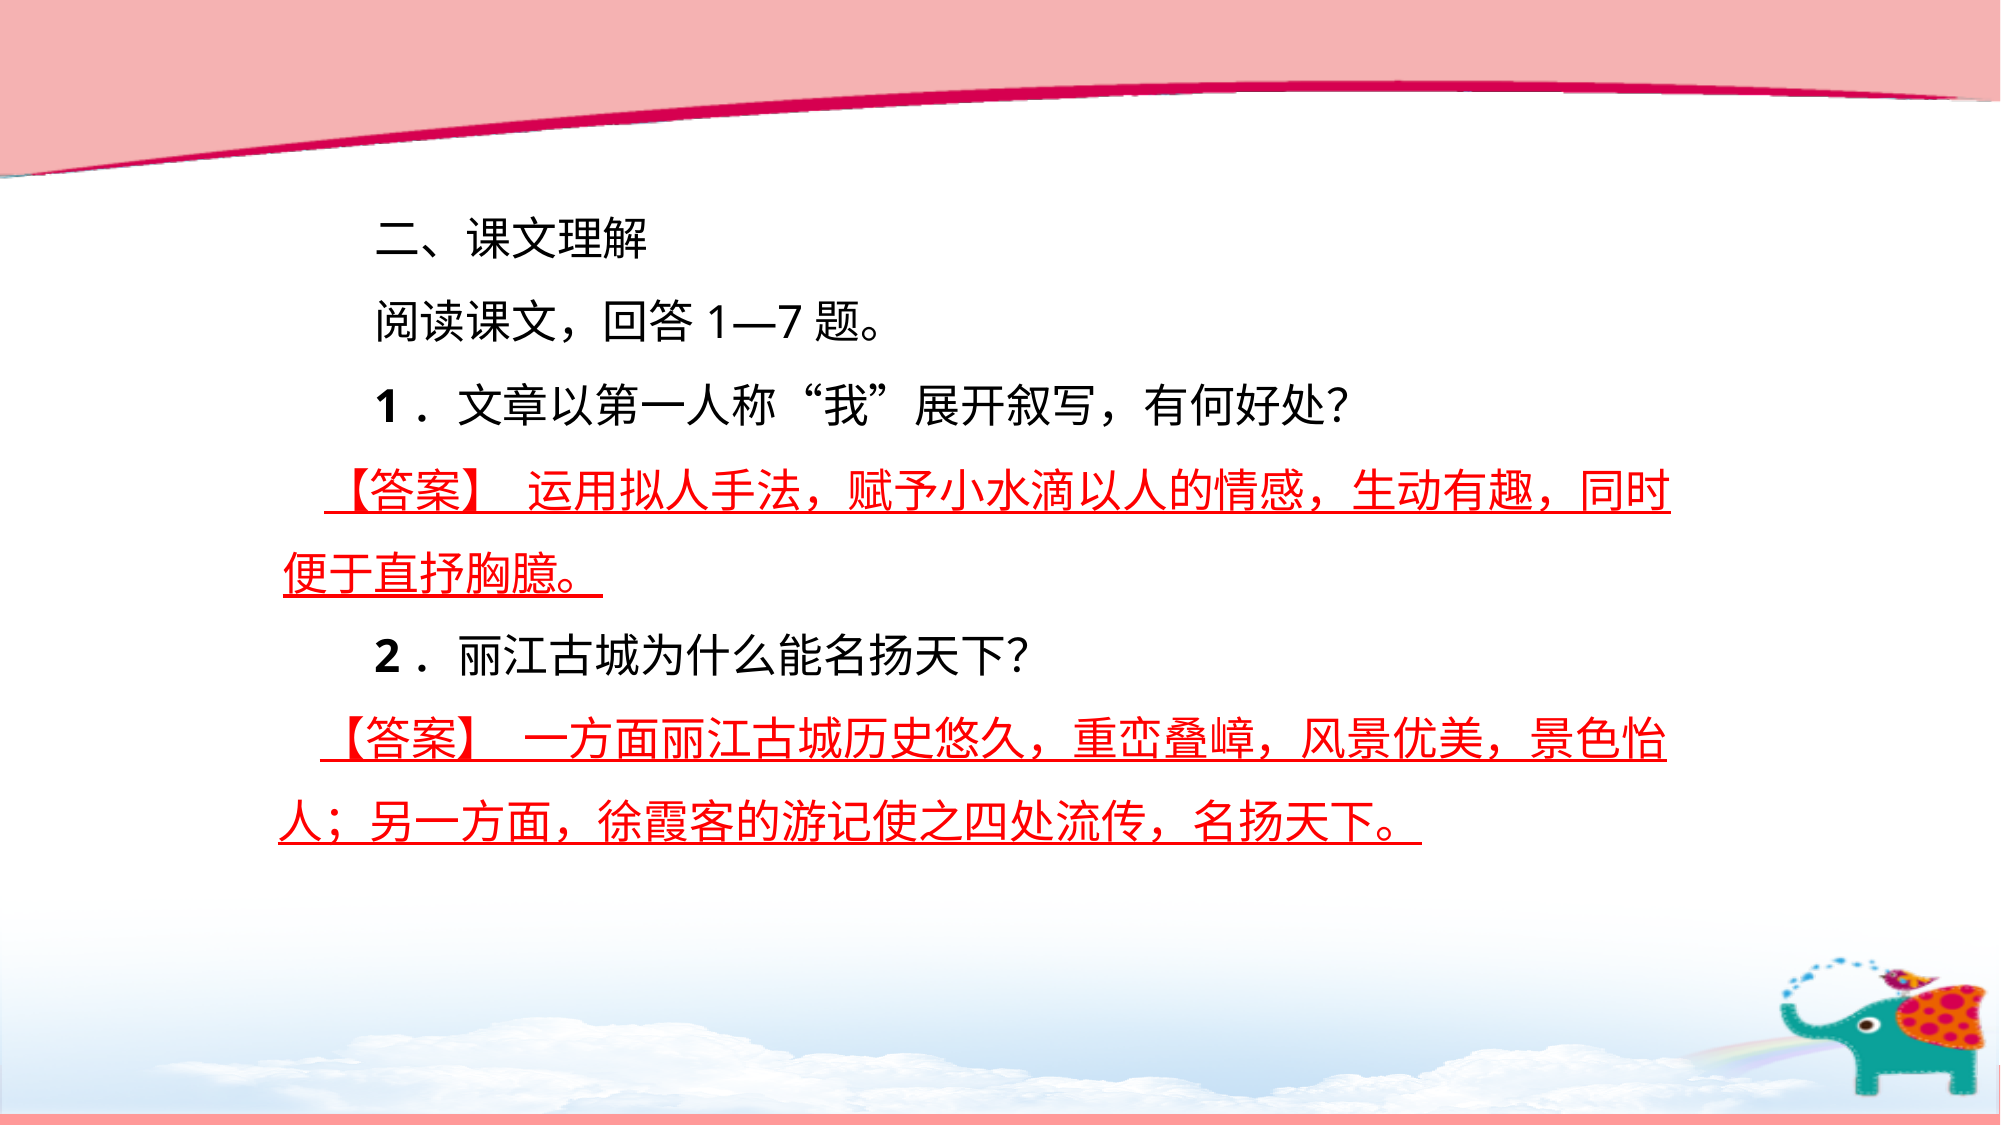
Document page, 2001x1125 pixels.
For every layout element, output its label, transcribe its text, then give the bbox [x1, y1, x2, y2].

text_box 【答案】 运用拟人手法，赋予小水滴以人的情感，生动有趣，同时便于直抒胸臆。 [267, 425, 1722, 608]
picture [0, 893, 1999, 1114]
picture [0, 0, 2001, 185]
text_box 二、课文理解 阅读课文，回答1—7题。 1．文章以第一人称“我”展开叙写，有何好处？ 2．丽江古城为什么能名扬天下？ [267, 173, 1739, 856]
text_box 【答案】 一方面丽江古城历史悠久，重峦叠嶂，风景优美，景色怡人；另一方面，徐霞客的游记使之四处流传，名扬天下。 [262, 673, 1723, 856]
